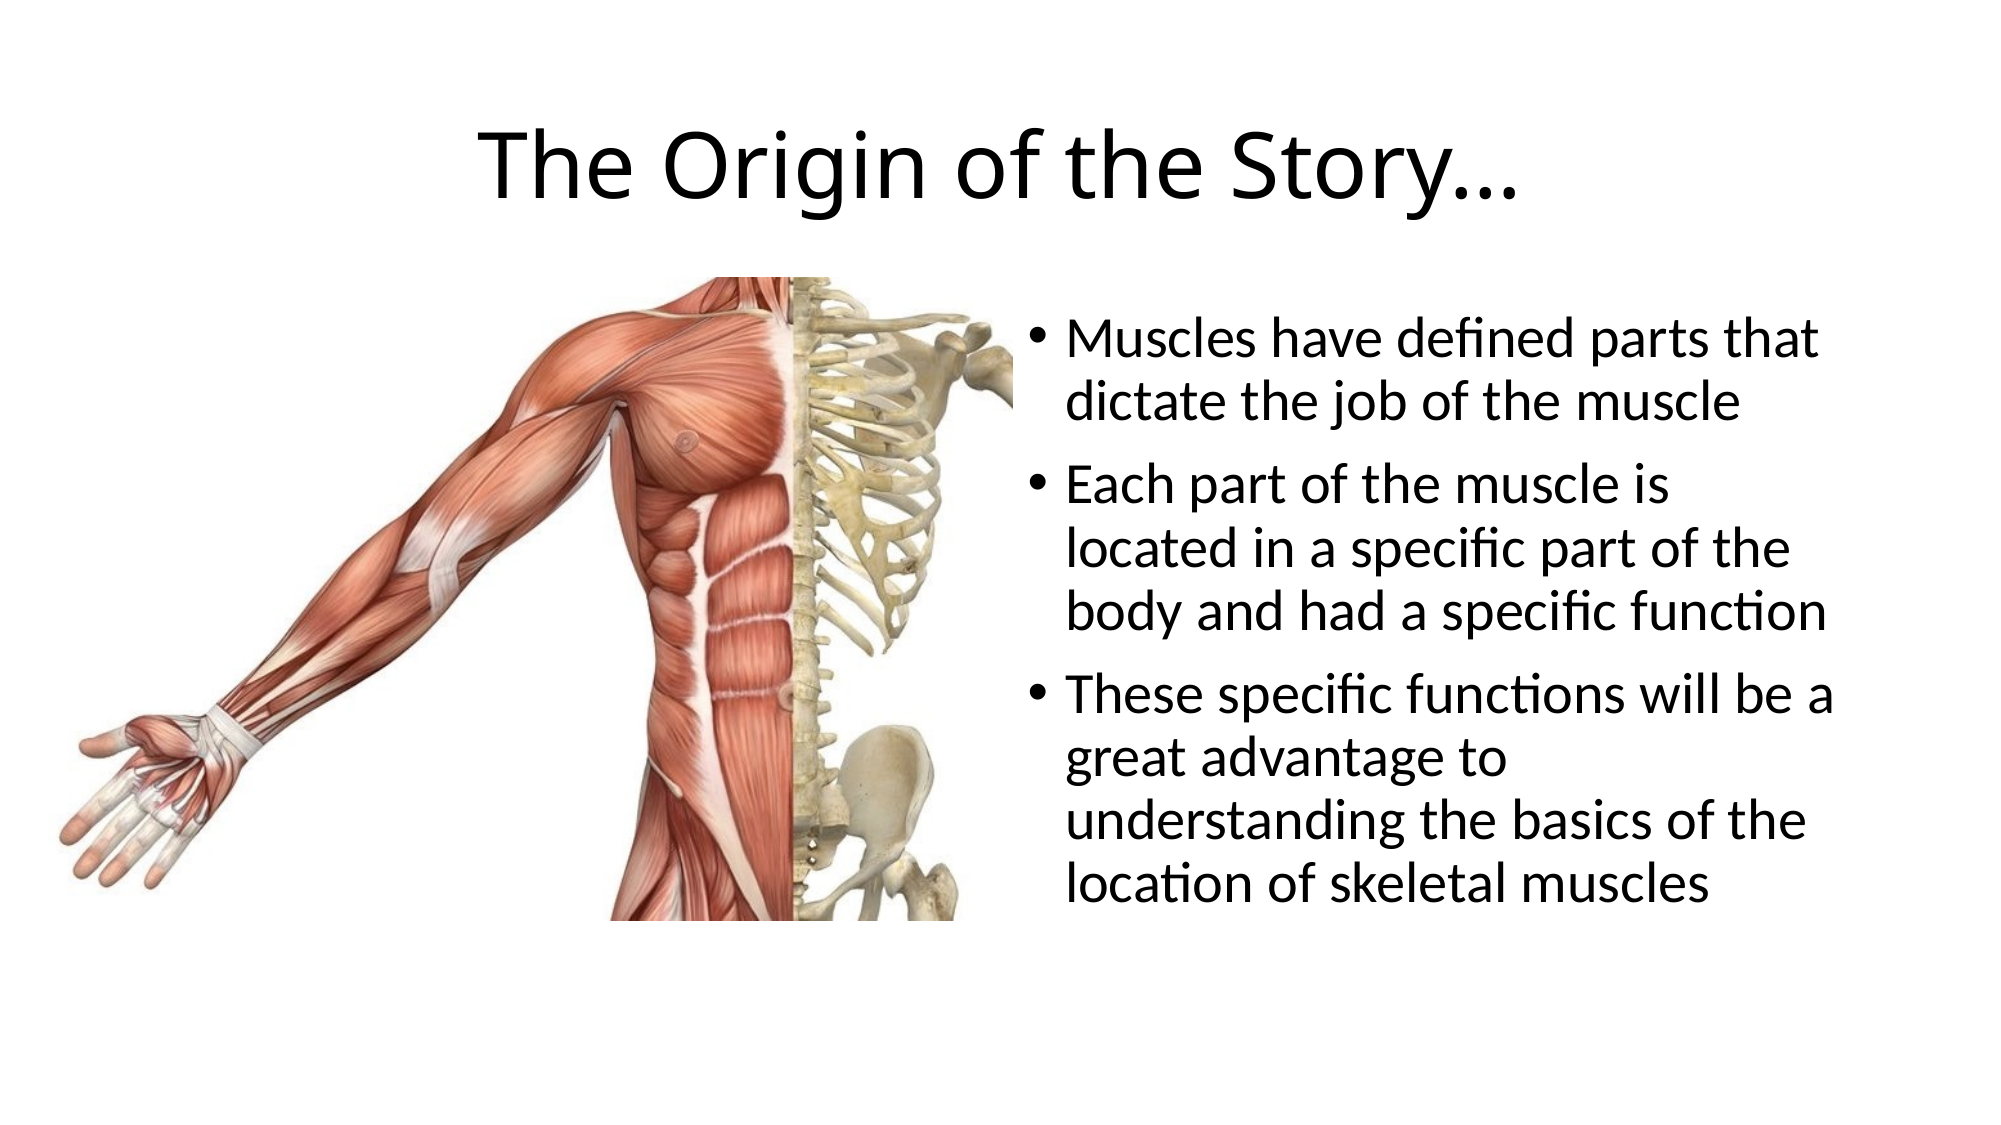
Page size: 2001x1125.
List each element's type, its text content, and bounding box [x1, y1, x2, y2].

title The Origin of the Story… [137, 59, 1863, 278]
picture [47, 277, 1013, 921]
list Muscles have defined parts that dictate the job of the muscle Each part of the muscle is located in a specific part of the body and had a specific function These specific functions will be a great advantage to understanding the basics of the location of skeletal muscles [1012, 299, 1863, 1014]
